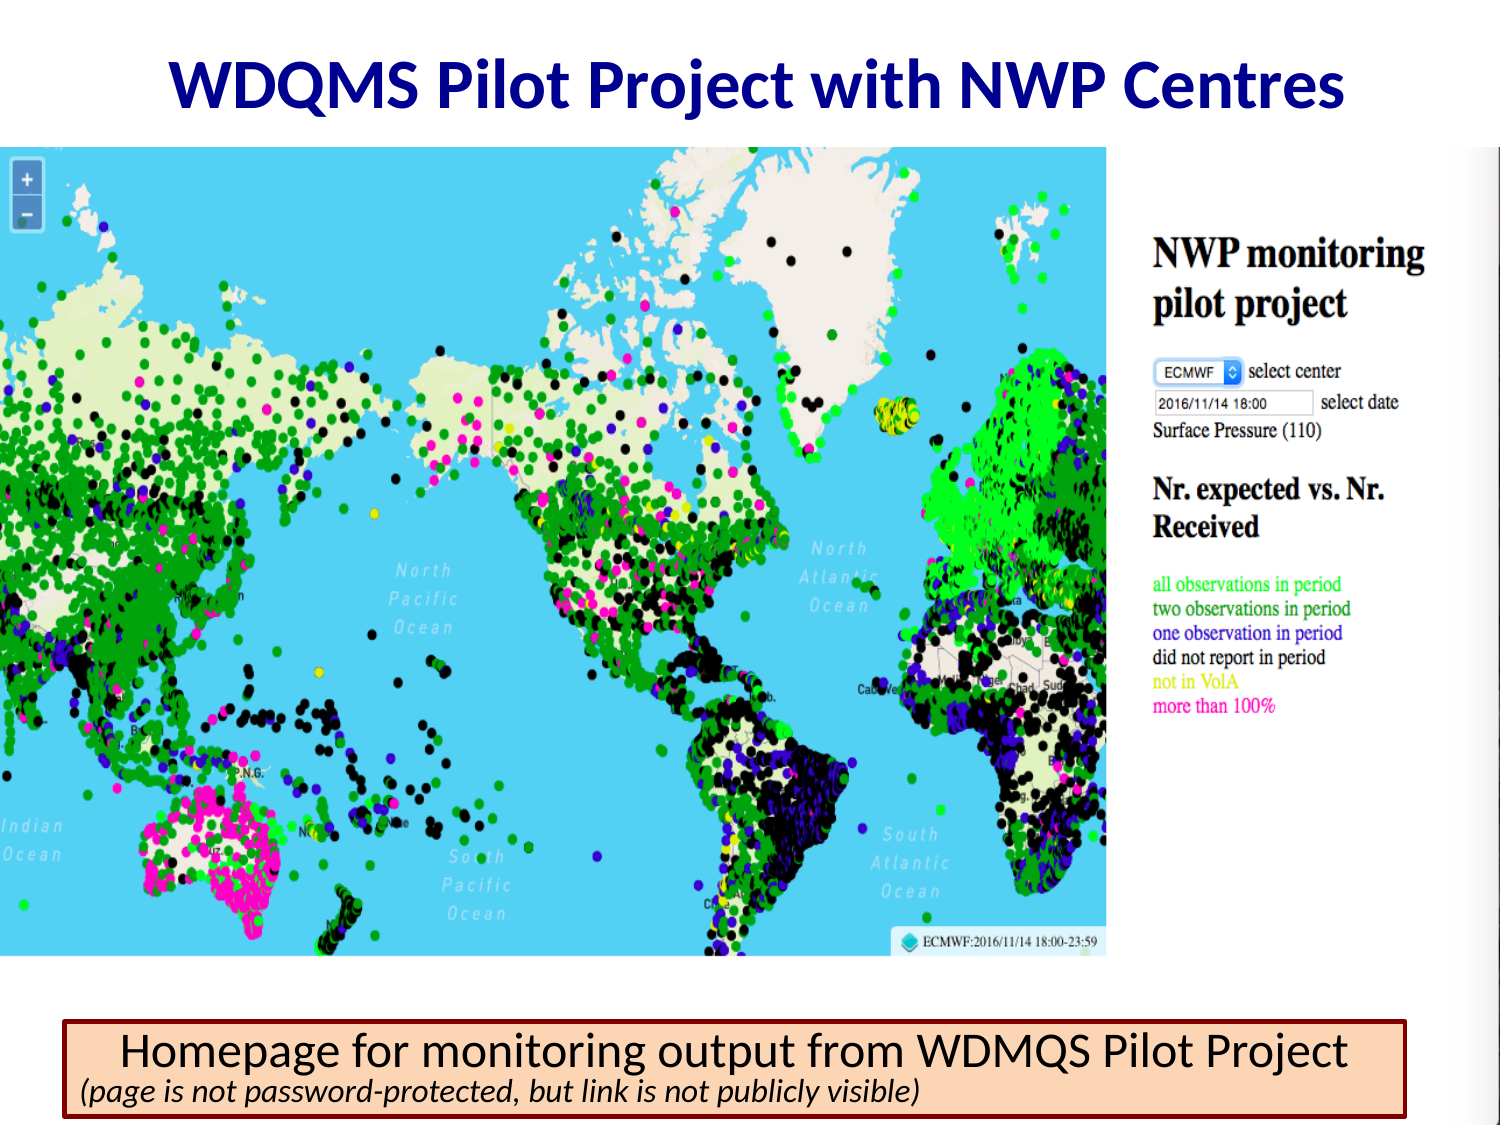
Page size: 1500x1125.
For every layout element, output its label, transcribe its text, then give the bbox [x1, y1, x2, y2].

title WDQMS Pilot Project with NWP Centres [64, 24, 1451, 136]
picture [0, 146, 1500, 1125]
